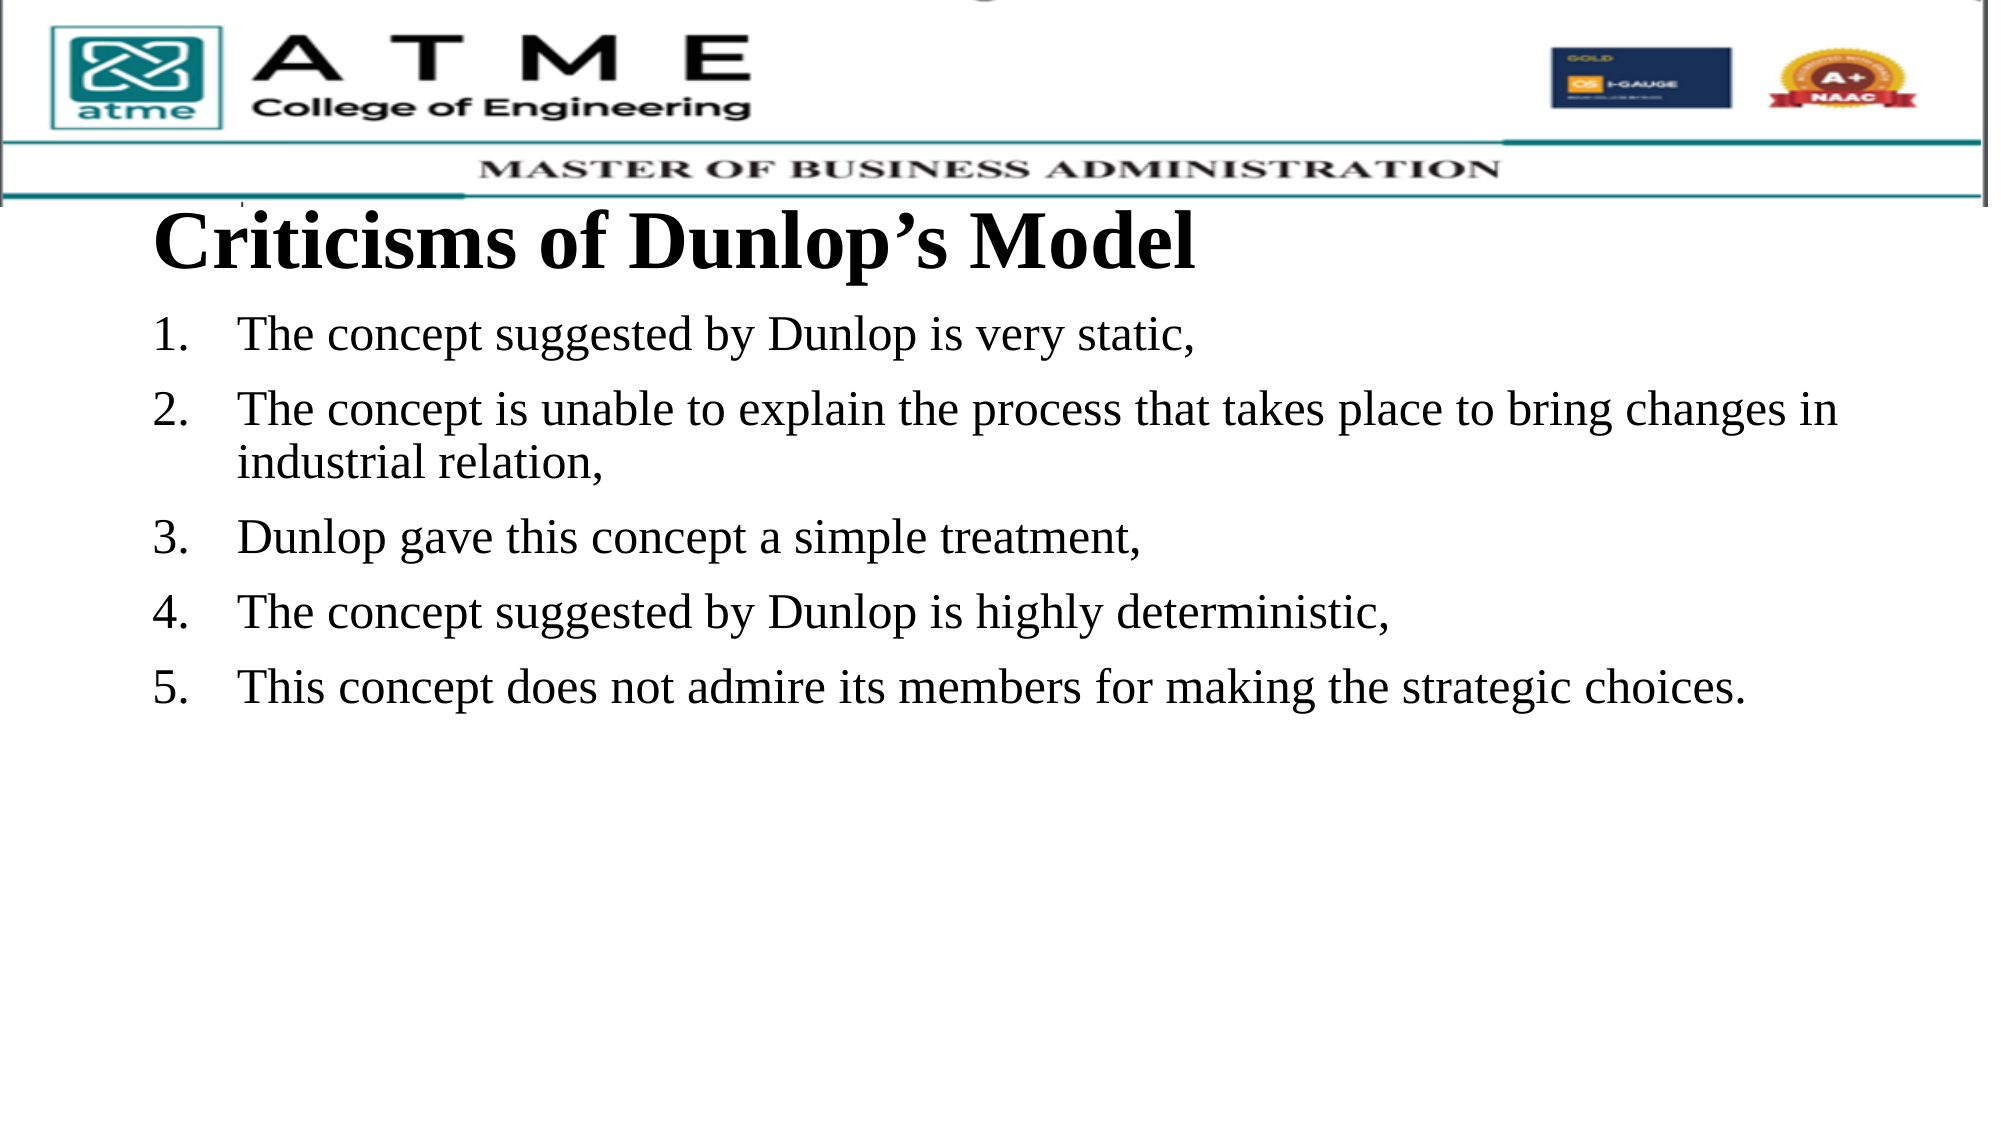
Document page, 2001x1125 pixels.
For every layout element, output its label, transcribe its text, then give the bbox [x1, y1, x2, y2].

picture [0, 0, 1988, 207]
list The concept suggested by Dunlop is very static, The concept is unable to explain the process that takes place to bring changes in industrial relation, Dunlop gave this concept a simple treatment, The concept suggested by Dunlop is highly deterministic, This concept does not admire its members for making the strategic choices. [137, 299, 1863, 1014]
title Criticisms of Dunlop’s Model [137, 132, 1863, 299]
